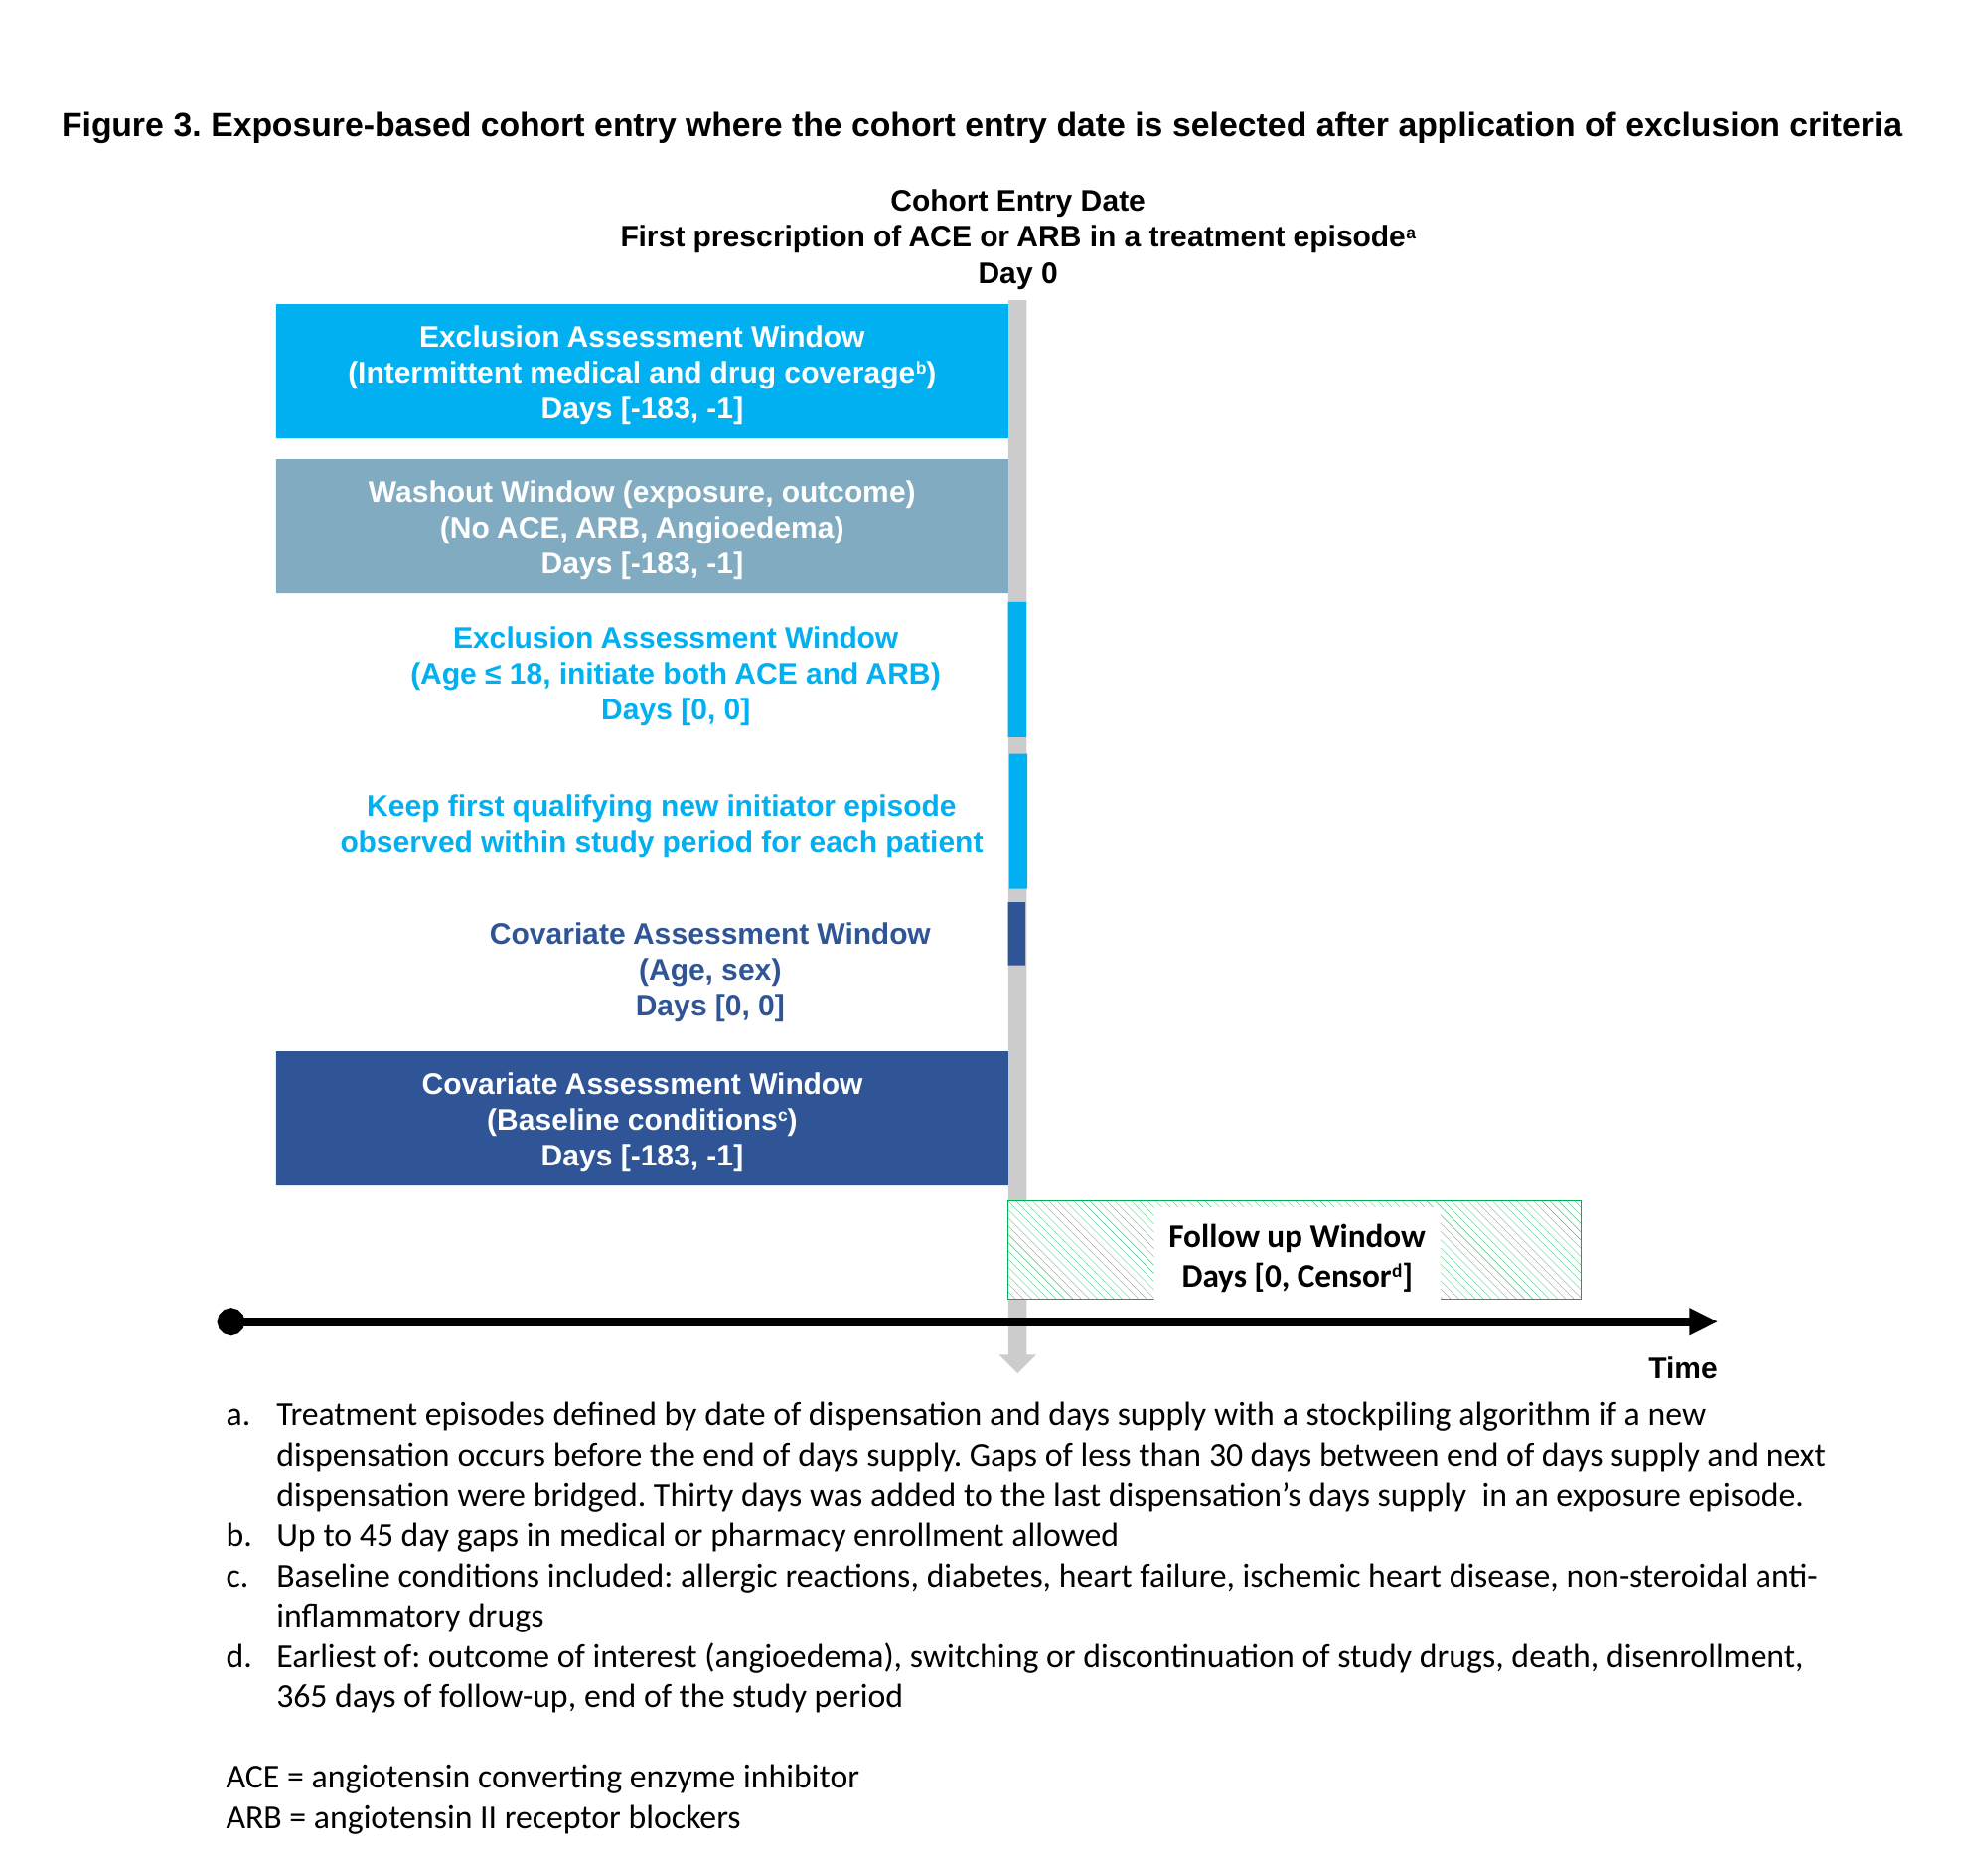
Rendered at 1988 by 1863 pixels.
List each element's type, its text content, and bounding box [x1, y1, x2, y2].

text_box Treatment episodes defined by date of dispensation and days supply with a stockpiling algorithm if a new dispensation occurs before the end of days supply. Gaps of less than 30 days between end of days supply and next dispensation were bridged. Thirty days was added to the last dispensation’s days supply in an exposure episode. Up to 45 day gaps in medical or pharmacy enrollment allowed Baseline conditions included: allergic reactions, diabetes, heart failure, ischemic heart disease, non-steroidal anti-inflammatory drugs Earliest of: outcome of interest (angioedema), switching or discontinuation of study drugs, death, disenrollment, 365 days of follow-up, end of the study period ACE = angiotensin converting enzyme inhibitor ARB = angiotensin II receptor blockers [211, 1384, 1869, 1843]
text_box Exclusion Assessment Window (Intermittent medical and drug coverageb) Days [-183, -1] [275, 304, 1008, 439]
text_box Cohort Entry Date First prescription of ACE or ARB in a treatment episodea Day 0 [605, 174, 1431, 297]
text_box [1007, 601, 1027, 738]
text_box Exclusion Assessment Window (Age ≤ 18, initiate both ACE and ARB) Days [0, 0] [344, 605, 1008, 739]
text_box [1008, 752, 1028, 890]
text_box [1006, 299, 1028, 1318]
text_box Time [1633, 1340, 1733, 1384]
text_box [995, 1326, 1039, 1375]
text_box Covariate Assessment Window (Age, sex) Days [0, 0] [444, 906, 977, 1029]
text_box Figure 3. Exposure-based cohort entry where the cohort entry date is selected after application of exclusion criteria [47, 95, 1967, 151]
text_box Follow-up Window Days [0, Censord] [1007, 1200, 1582, 1300]
text_box Keep first qualifying new initiator episode observed within study period for each patient [319, 778, 1004, 865]
text_box Washout Window (exposure, outcome) (No ACE, ARB, Angioedema) Days [-183, -1] [275, 459, 1008, 594]
text_box Covariate Assessment Window (Baseline conditionsc) Days [-183, -1] [275, 1051, 1008, 1186]
text_box [1007, 902, 1026, 966]
text_box Follow up Window Days [0, Censord] [1153, 1206, 1442, 1302]
